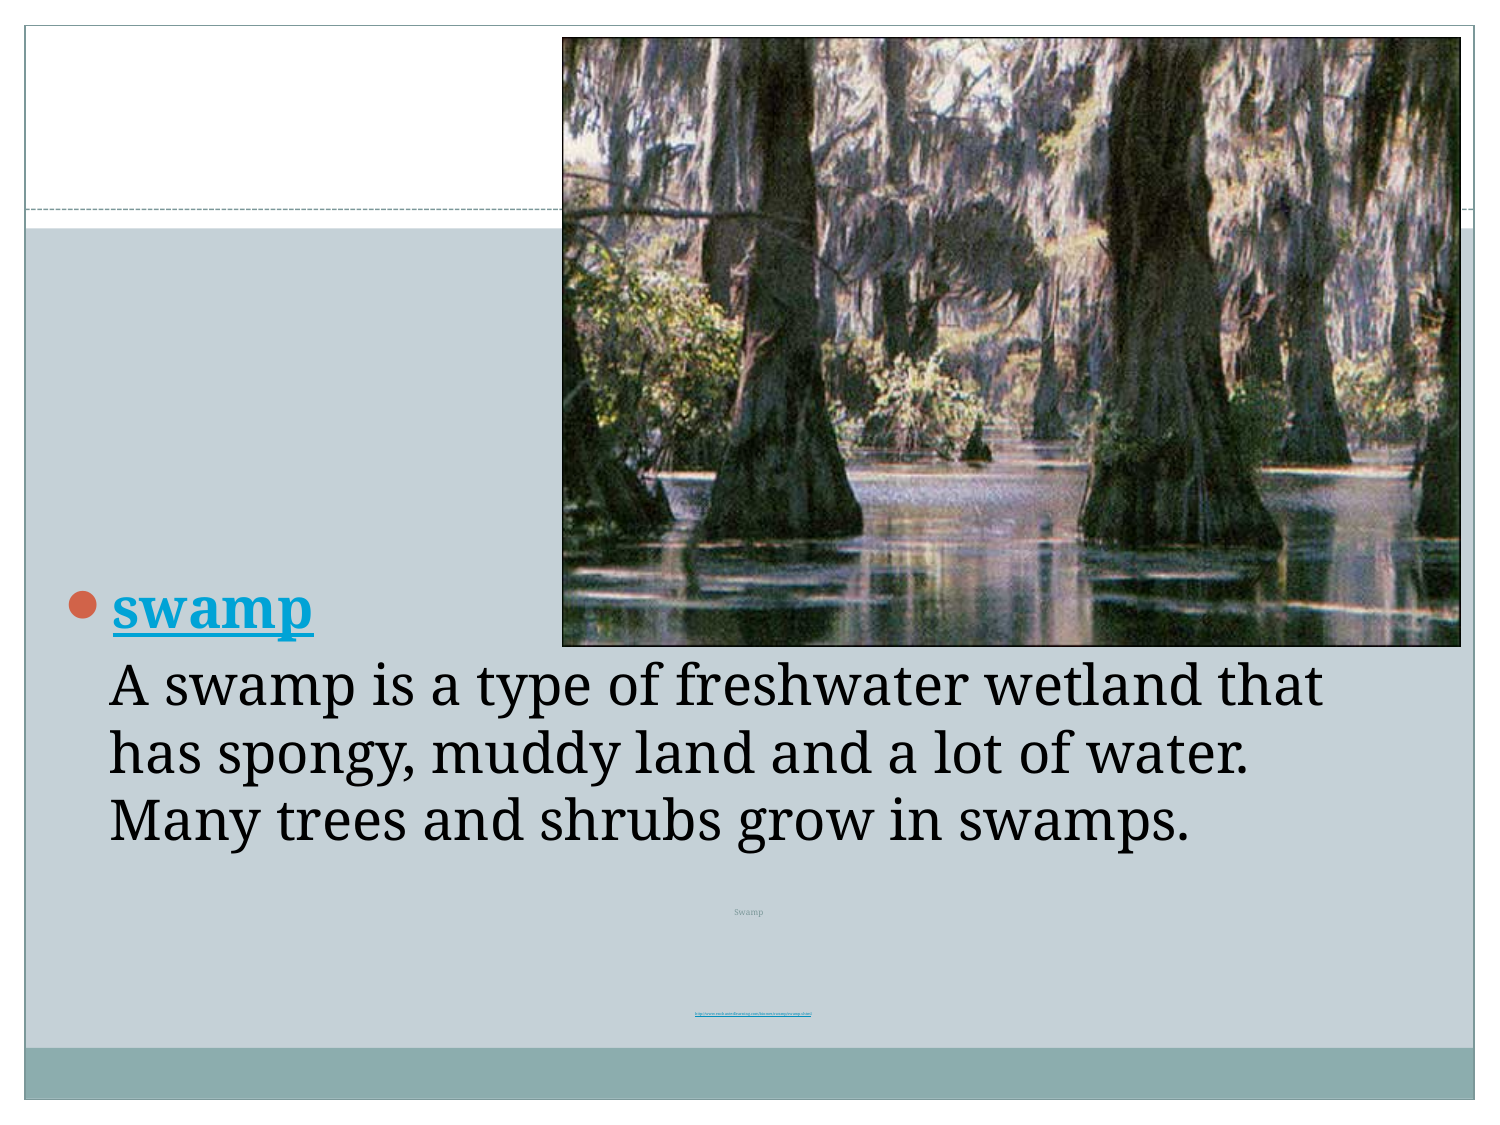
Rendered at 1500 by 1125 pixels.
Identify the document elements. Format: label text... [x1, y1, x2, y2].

picture [562, 37, 1462, 648]
title Swamp http://www.enchantedlearning.com/biomes/swamp/swamp.shtml [50, 900, 1450, 1025]
list swamp A swamp is a type of freshwater wetland that has spongy, muddy land and a lot of water. Many trees and shrubs grow in swamps. [50, 249, 1400, 994]
